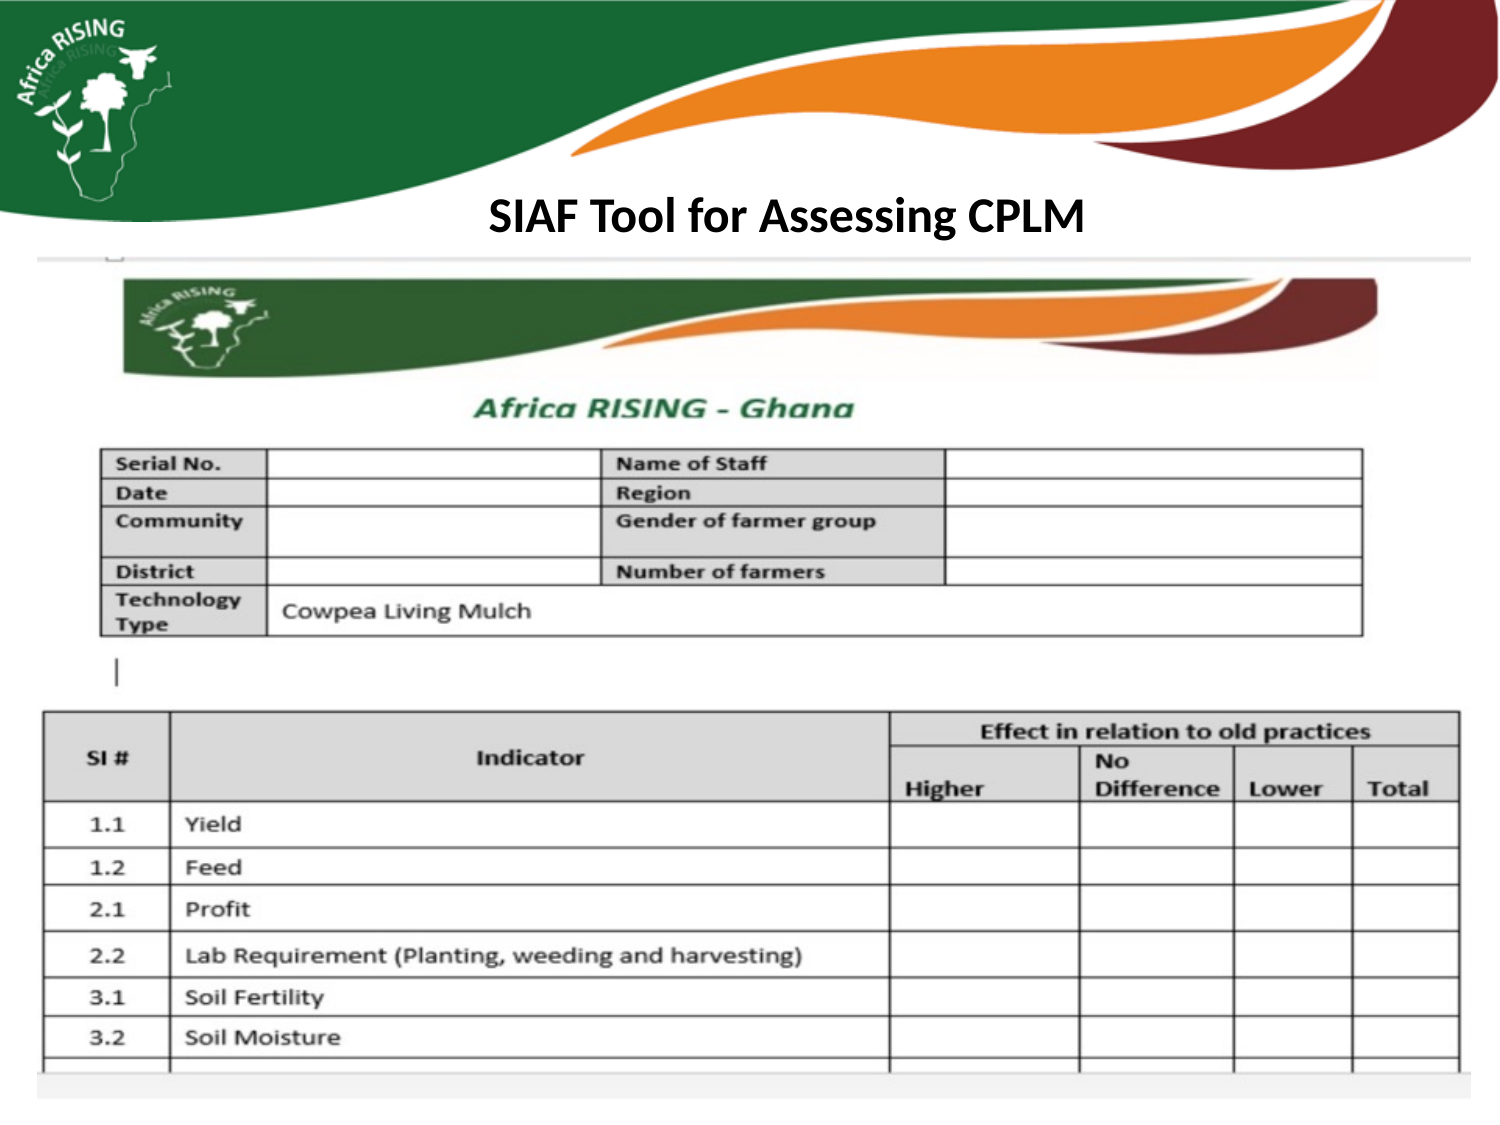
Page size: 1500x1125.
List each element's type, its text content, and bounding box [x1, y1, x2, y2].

picture [37, 255, 1472, 1101]
title SIAF Tool for Assessing CPLM [112, 187, 1463, 238]
picture [0, 0, 1499, 222]
